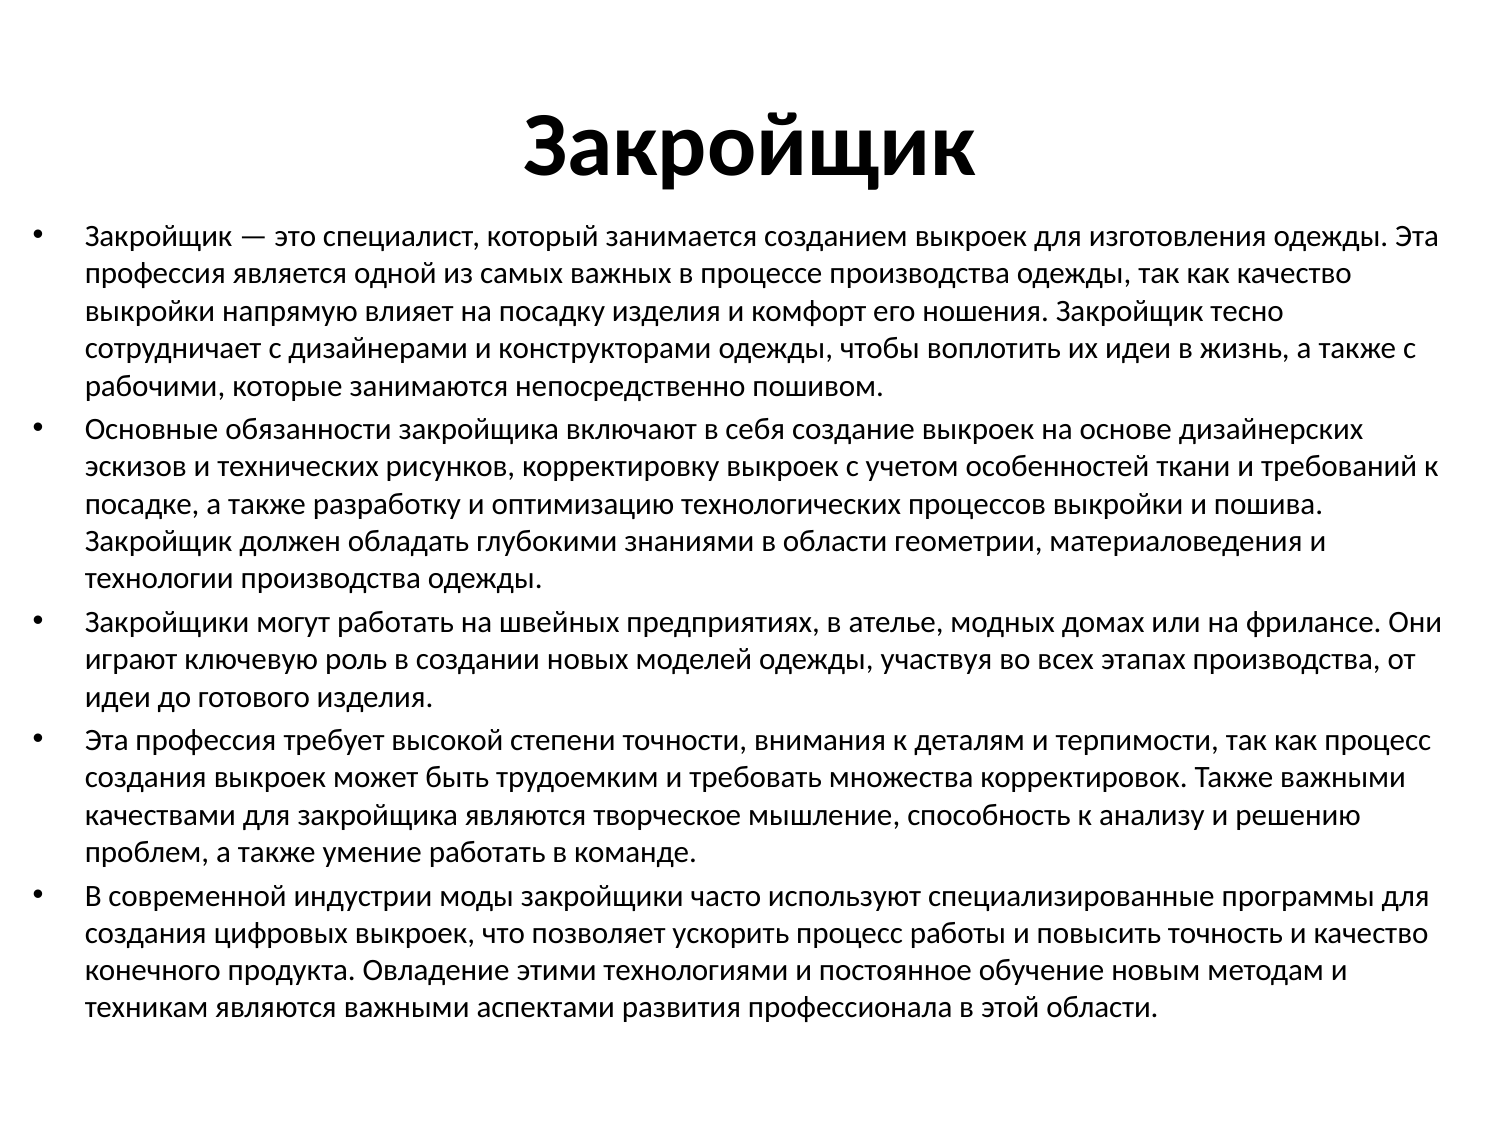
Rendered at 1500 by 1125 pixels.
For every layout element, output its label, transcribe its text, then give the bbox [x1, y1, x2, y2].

title Закройщик [75, 45, 1425, 208]
list Закройщик — это специалист, который занимается созданием выкроек для изготовления одежды. Эта профессия является одной из самых важных в процессе производства одежды, так как качество выкройки напрямую влияет на посадку изделия и комфорт его ношения. Закройщик тесно сотрудничает с дизайнерами и конструкторами одежды, чтобы воплотить их идеи в жизнь, а также с рабочими, которые занимаются непосредственно пошивом. Основные обязанности закройщика включают в себя создание выкроек на основе дизайнерских эскизов и технических рисунков, корректировку выкроек с учетом особенностей ткани и требований к посадке, а также разработку и оптимизацию технологических процессов выкройки и пошива. Закройщик должен обладать глубокими знаниями в области геометрии, материаловедения и технологии производства одежды. Закройщики могут работать на швейных предприятиях, в ателье, модных домах или на фрилансе. Они играют ключевую роль в создании новых моделей одежды, участвуя во всех этапах производства, от идеи до готового изделия. Эта профессия требует высокой степени точности, внимания к деталям и терпимости, так как процесс создания выкроек может быть трудоемким и требовать множества корректировок. Также важными качествами для закройщика являются творческое мышление, способность к анализу и решению проблем, а также умение работать в команде. В современной индустрии моды закройщики часто используют специализированные программы для создания цифровых выкроек, что позволяет ускорить процесс работы и повысить точность и качество конечного продукта. Овладение этими технологиями и постоянное обучение новым методам и техникам являются важными аспектами развития профессионала в этой области. [17, 208, 1471, 1083]
